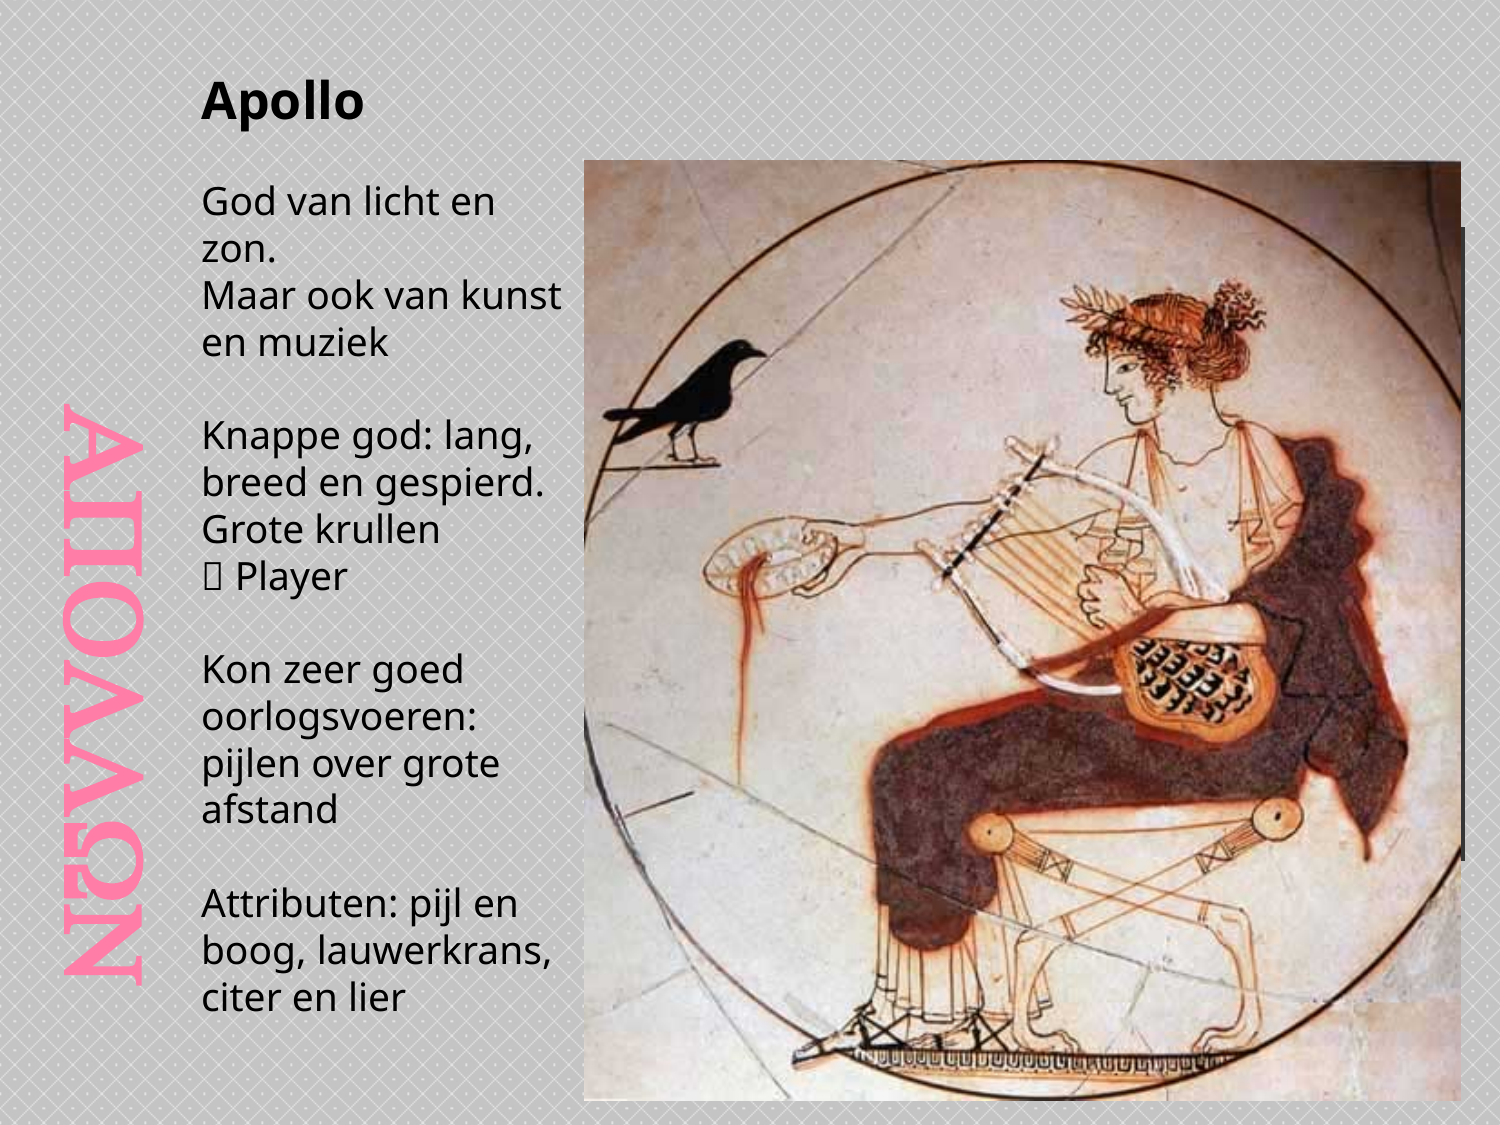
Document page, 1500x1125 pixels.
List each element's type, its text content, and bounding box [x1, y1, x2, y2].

picture [584, 160, 1461, 1101]
list Apollo God van licht en zon. Maar ook van kunst en muziek Knappe god: lang, breed en gespierd. Grote krullen  Player Kon zeer goed oorlogsvoeren: pijlen over grote afstand Attributen: pijl en boog, lauwerkrans, citer en lier [186, 60, 587, 1036]
title apollwn [36, 60, 186, 1036]
